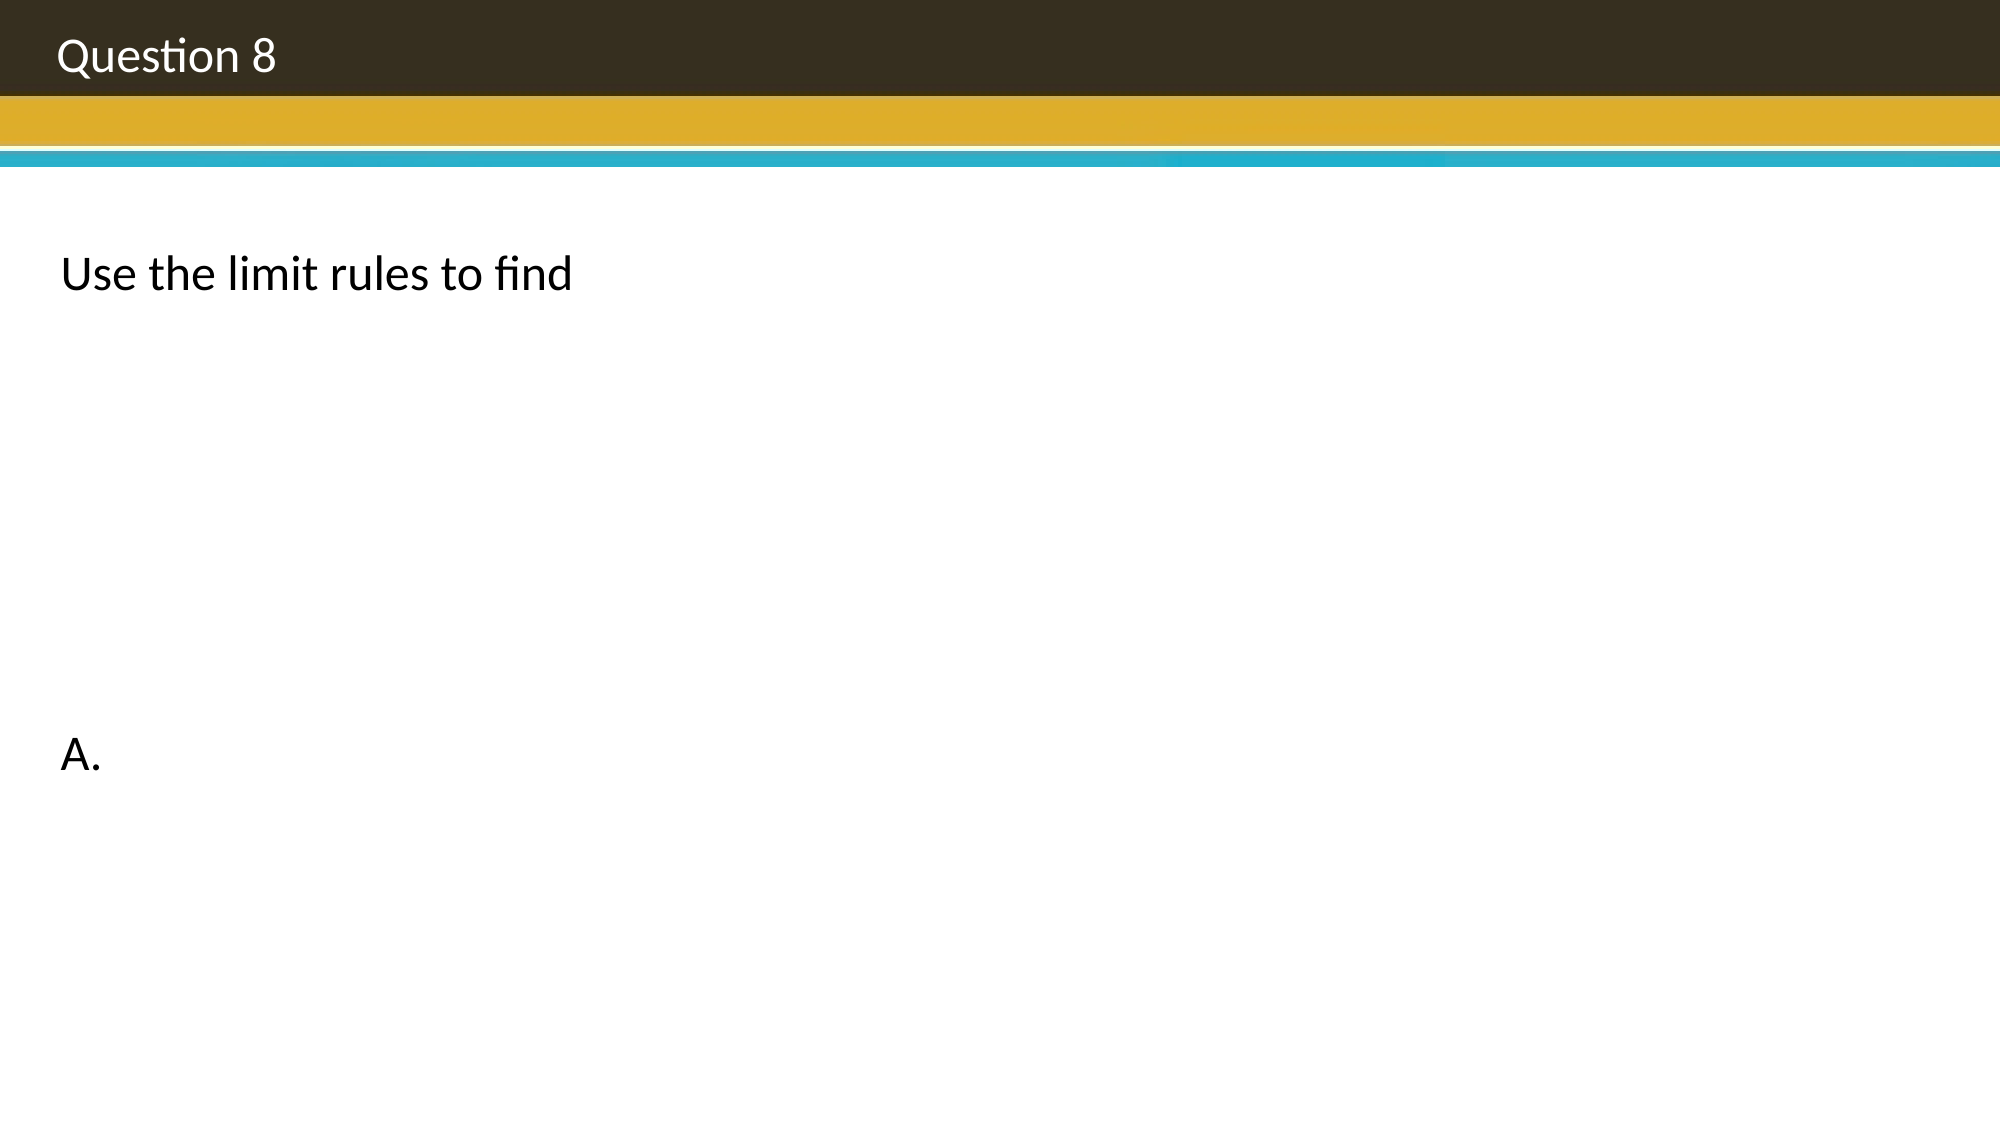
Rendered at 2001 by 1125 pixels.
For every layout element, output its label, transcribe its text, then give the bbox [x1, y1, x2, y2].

picture [0, 0, 2000, 167]
text_box Question 8 [41, 14, 293, 90]
